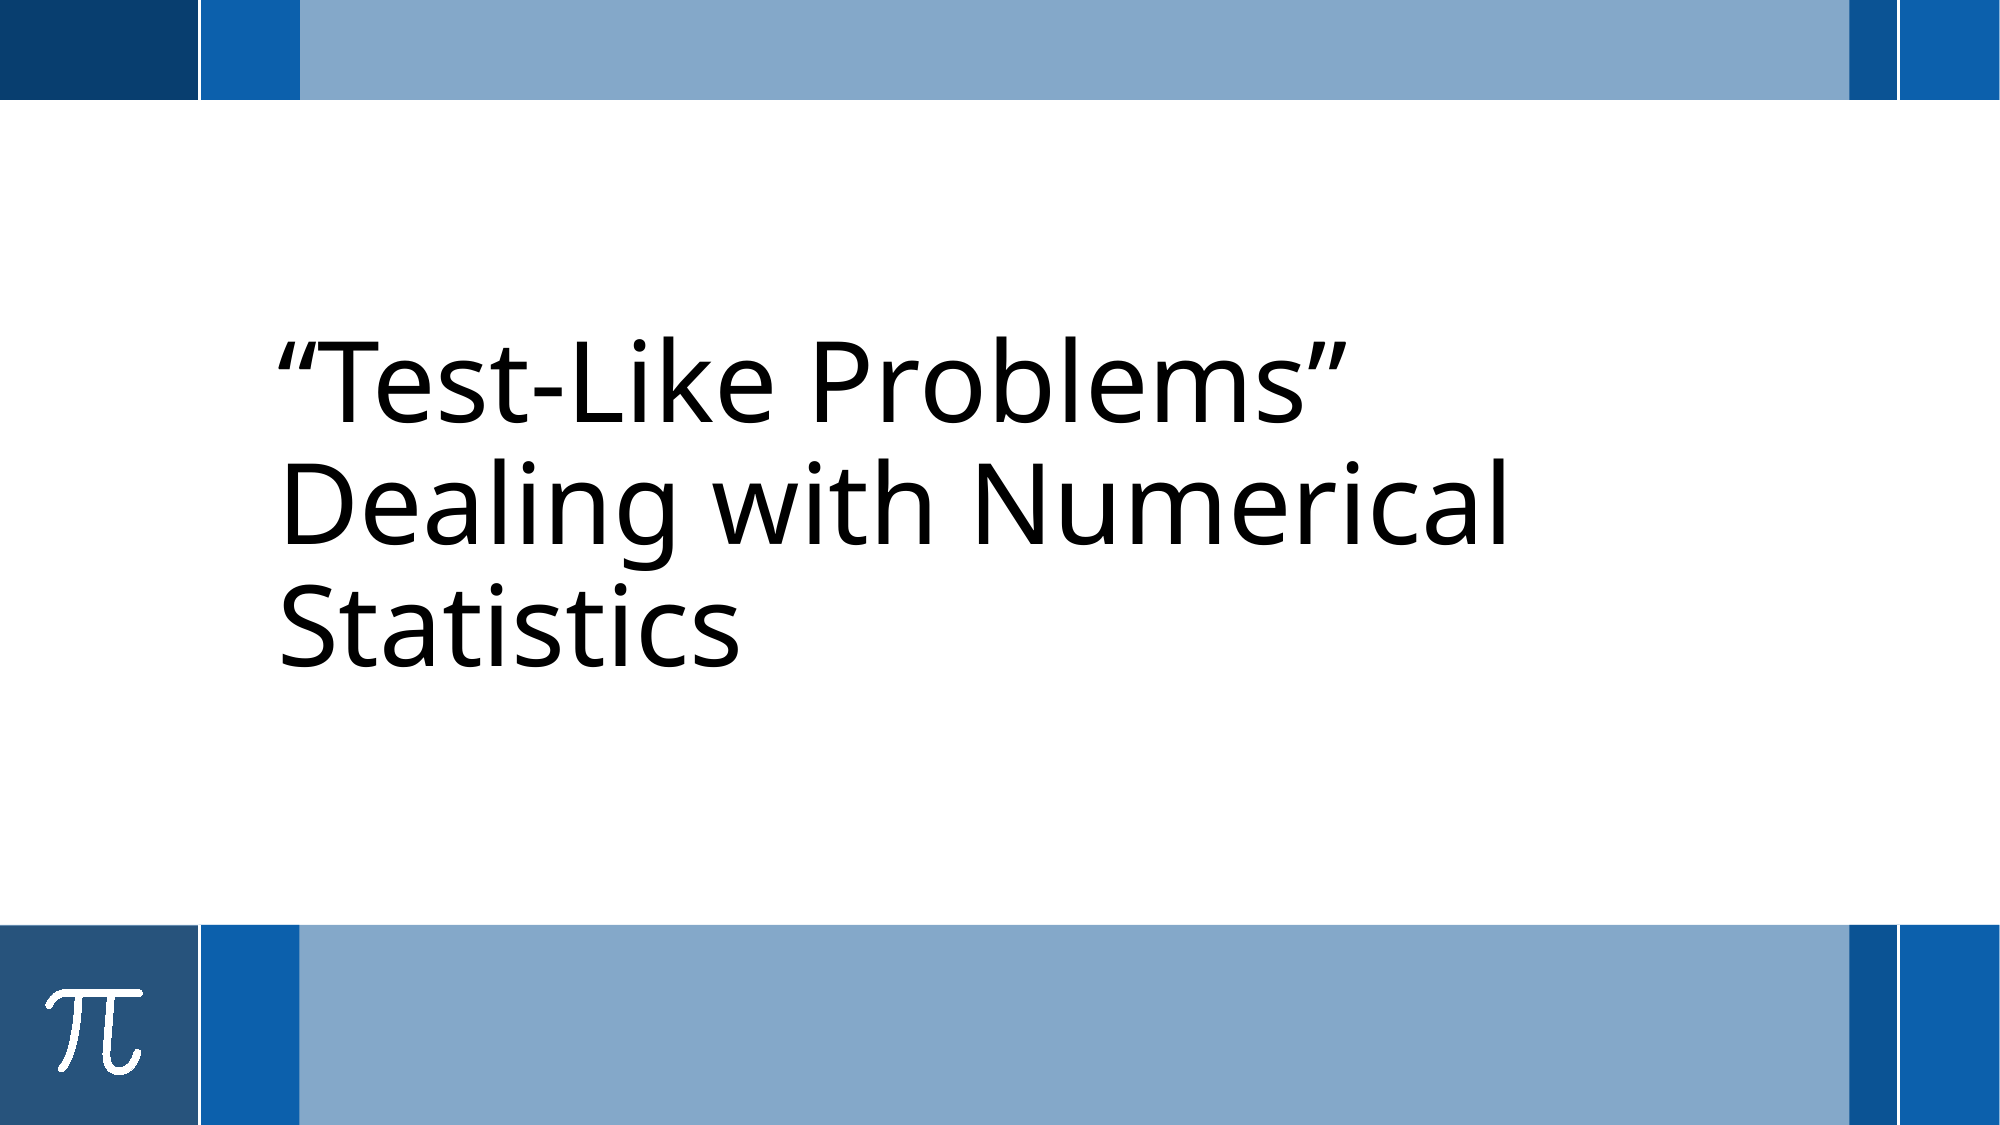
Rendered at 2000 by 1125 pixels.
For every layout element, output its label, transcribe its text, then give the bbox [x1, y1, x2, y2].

title “Test-Like Problems” Dealing with Numerical Statistics [262, 262, 1622, 698]
